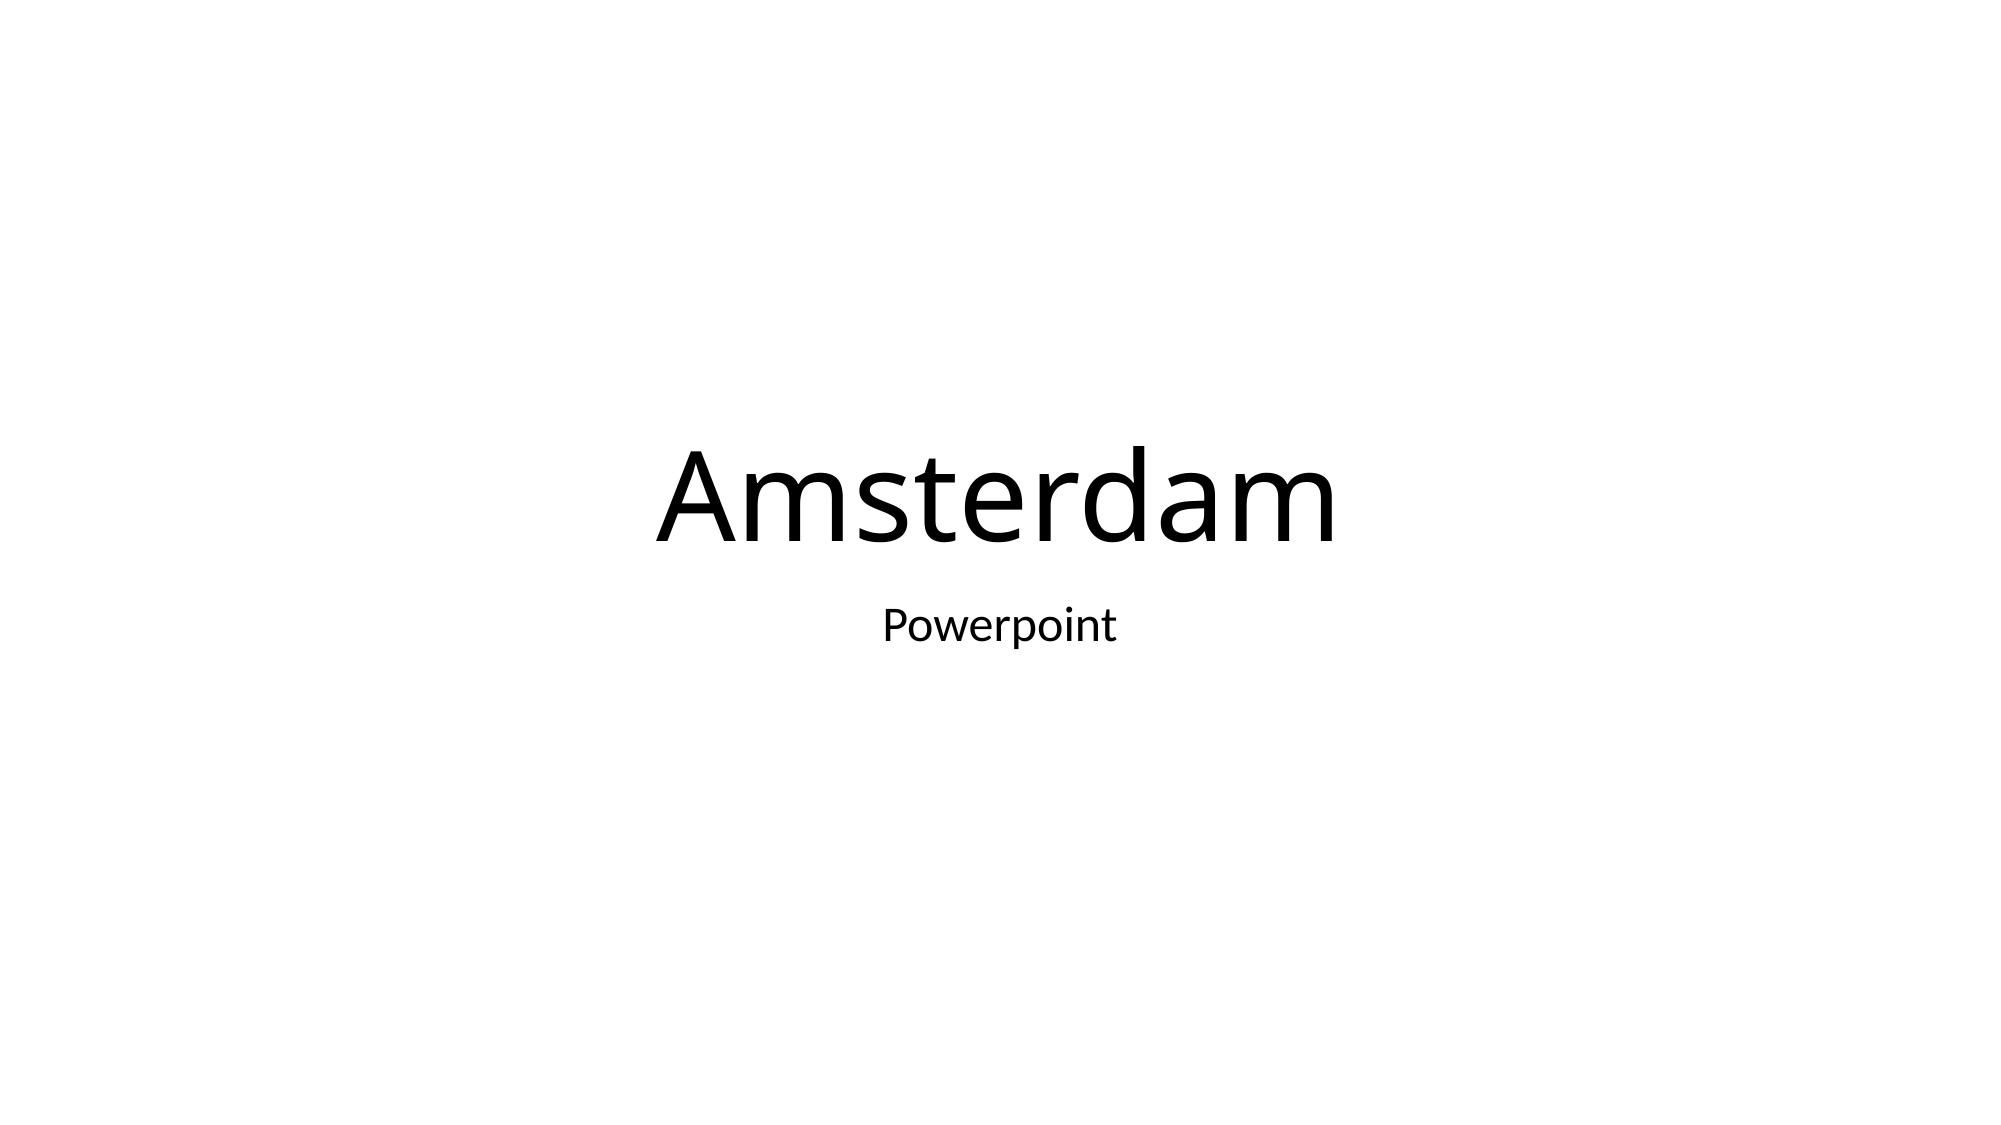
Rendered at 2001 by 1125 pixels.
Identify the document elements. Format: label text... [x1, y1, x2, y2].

title Amsterdam [249, 184, 1750, 576]
subtitle Powerpoint [249, 590, 1750, 863]
